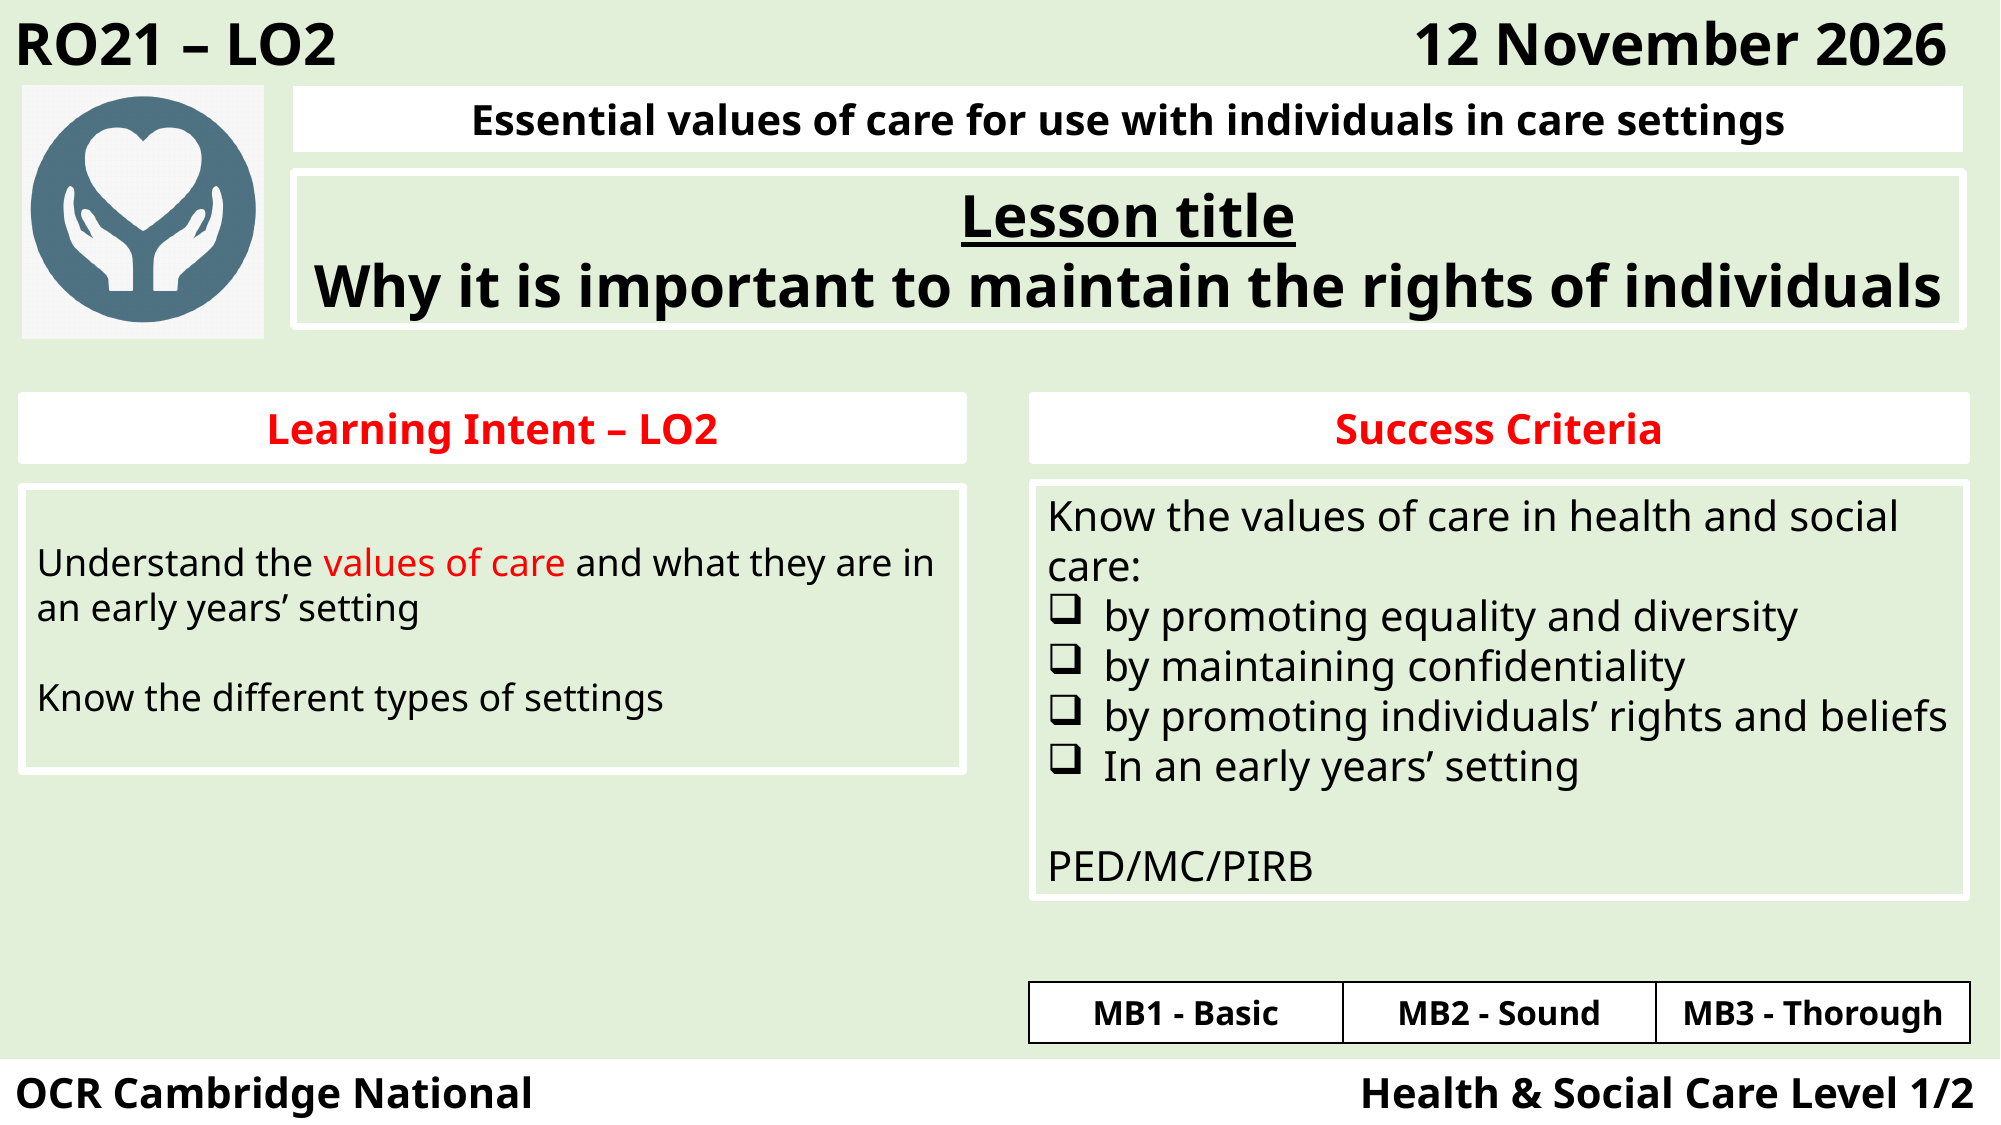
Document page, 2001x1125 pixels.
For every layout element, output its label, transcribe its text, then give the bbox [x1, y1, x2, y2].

text_box Know the values of care in health and social care: by promoting equality and diversity by maintaining confidentiality by promoting individuals’ rights and beliefs In an early years’ setting PED/MC/PIRB [1032, 482, 1967, 898]
text_box Essential values of care for use with individuals in care settings [293, 86, 1963, 152]
text_box Health & Social Care Level 1/2 [873, 1059, 2000, 1125]
text_box OCR Cambridge National [0, 1059, 873, 1125]
table_header MB1 - Basic [1030, 983, 1342, 1042]
text_box 17 September 2020 [1205, 0, 1964, 94]
table_header MB3 - Thorough [1657, 983, 1969, 1042]
text_box RO21 – LO2 [0, 0, 398, 85]
text_box Success Criteria [1032, 395, 1967, 461]
picture [22, 85, 264, 339]
text_box Lesson title Why it is important to maintain the rights of individuals [293, 171, 1963, 327]
text_box Learning Intent – LO2 [21, 395, 964, 461]
text_box Understand the values of care and what they are in an early years’ setting Know the different types of settings [21, 486, 964, 771]
table_header MB2 - Sound [1344, 983, 1655, 1042]
